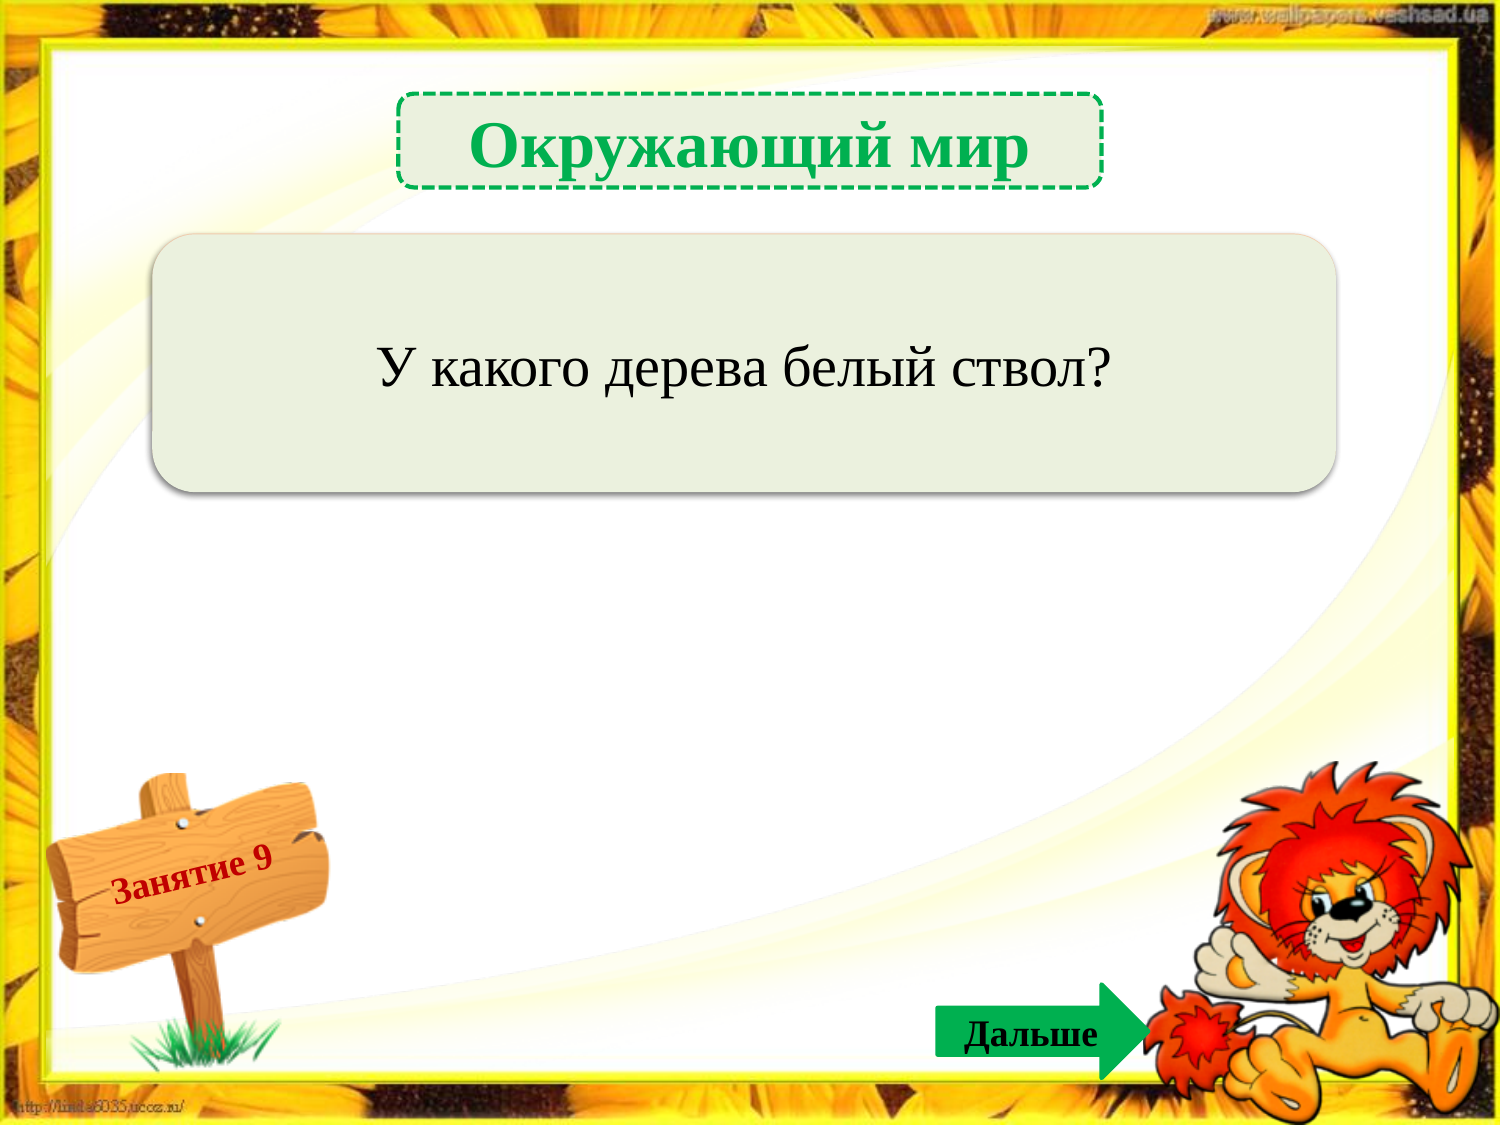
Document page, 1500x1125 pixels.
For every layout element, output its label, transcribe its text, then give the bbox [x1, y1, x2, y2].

text_box [150, 232, 1338, 495]
text_box Дальше [935, 982, 1151, 1081]
picture [0, 0, 1500, 1125]
text_box Окружающий мир [396, 91, 1104, 190]
